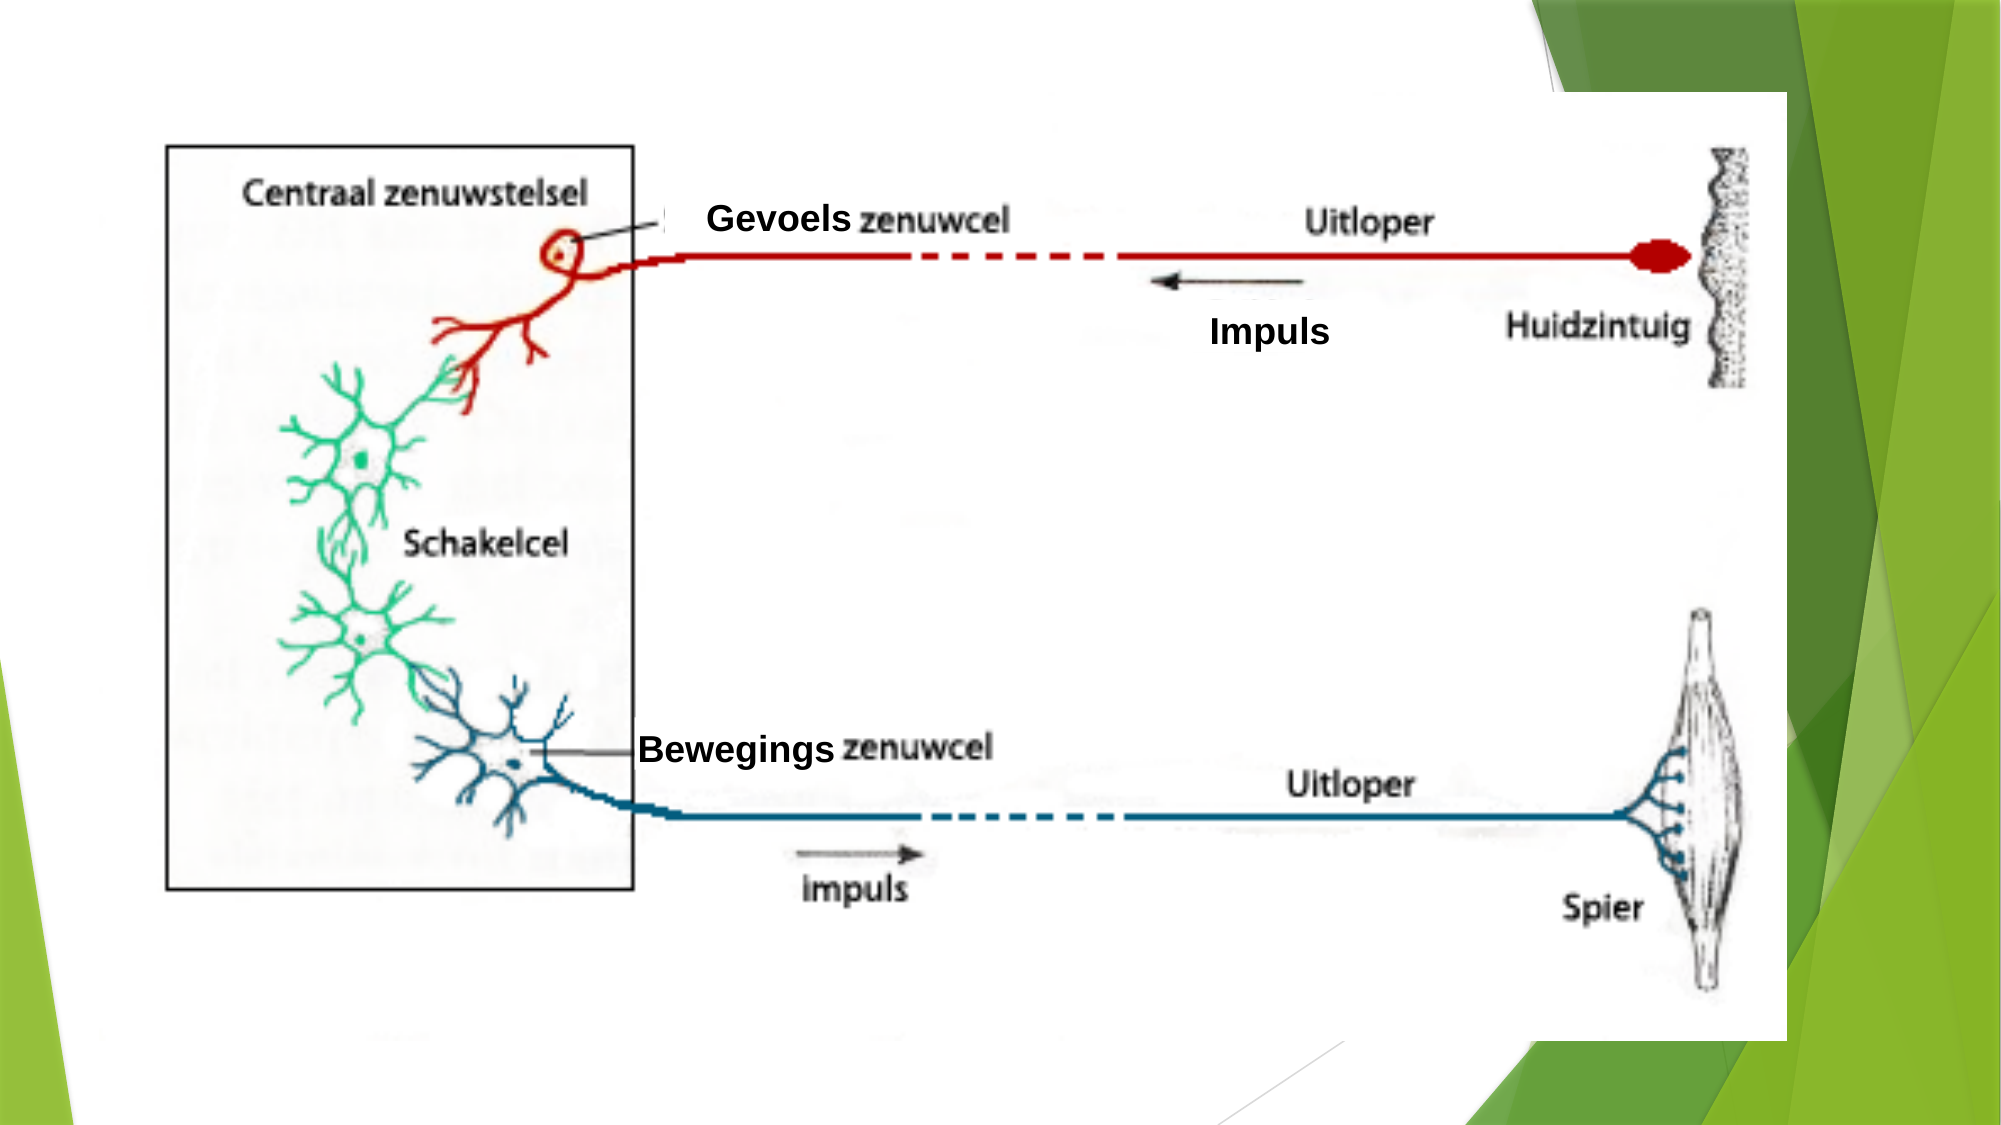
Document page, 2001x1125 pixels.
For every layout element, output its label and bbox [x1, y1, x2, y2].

picture [98, 92, 1788, 1042]
